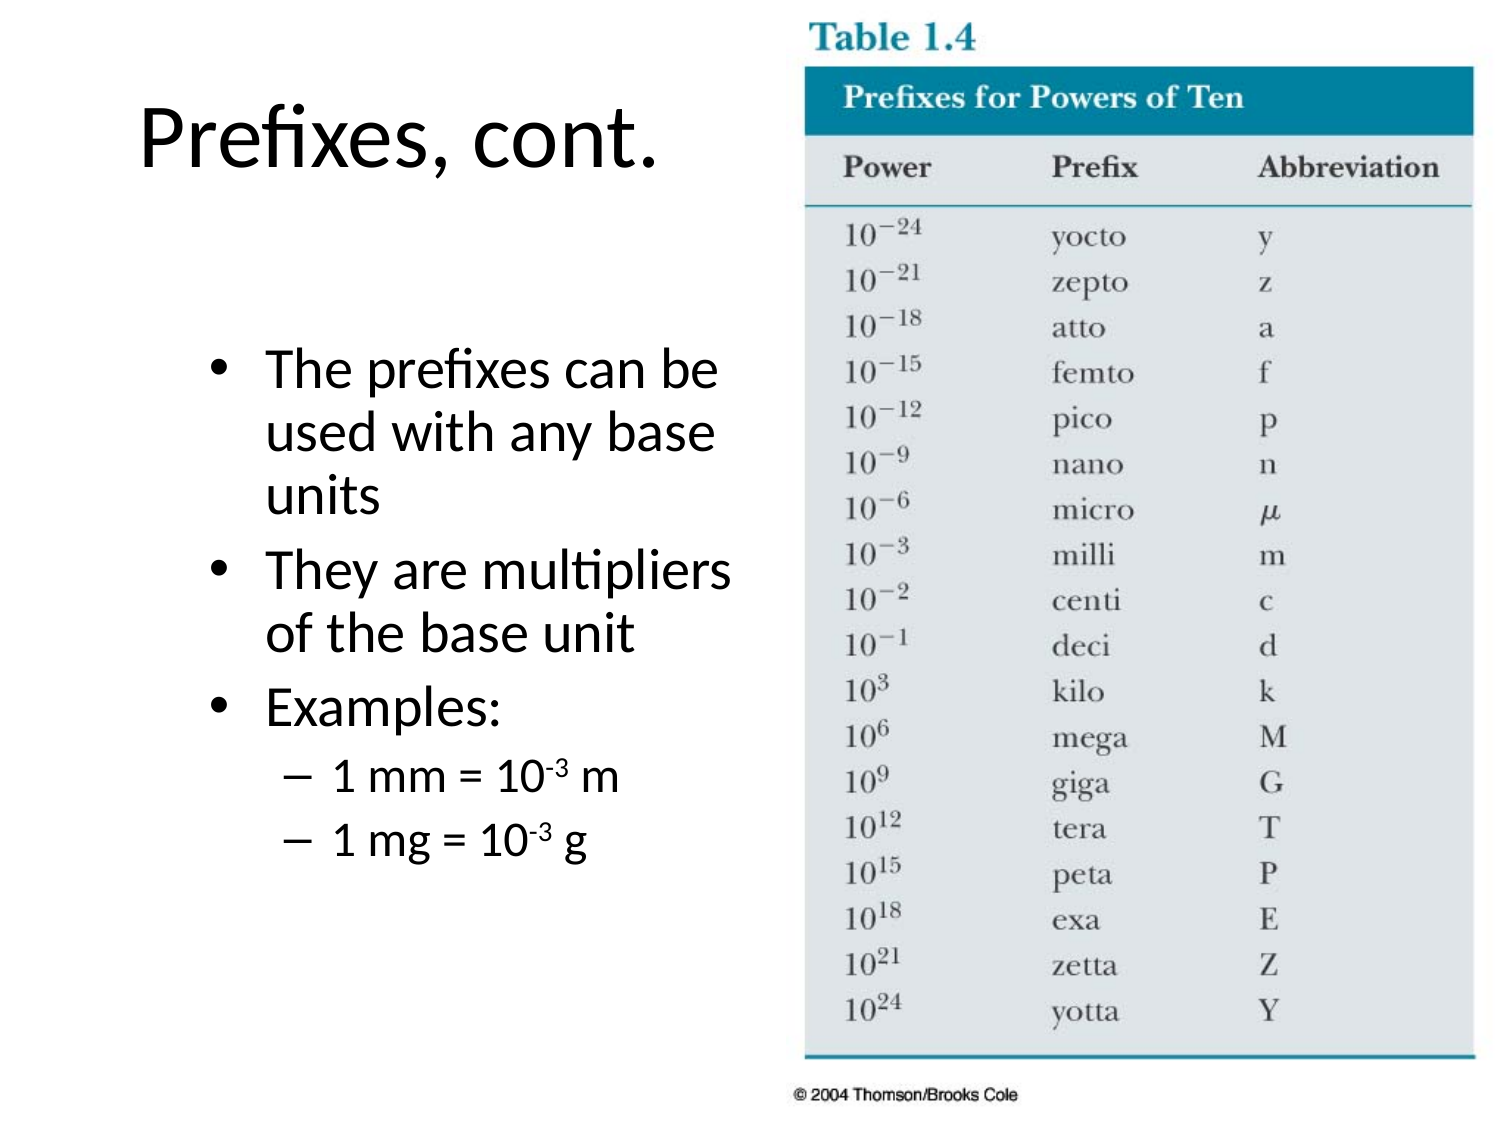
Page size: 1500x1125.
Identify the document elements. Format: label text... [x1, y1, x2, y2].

title Prefixes, cont. [75, 37, 725, 225]
list The prefixes can be used with any base units They are multipliers of the base unit Examples: 1 mm = 10-3 m 1 mg = 10-3 g [193, 331, 750, 1006]
picture [786, 0, 1500, 1111]
